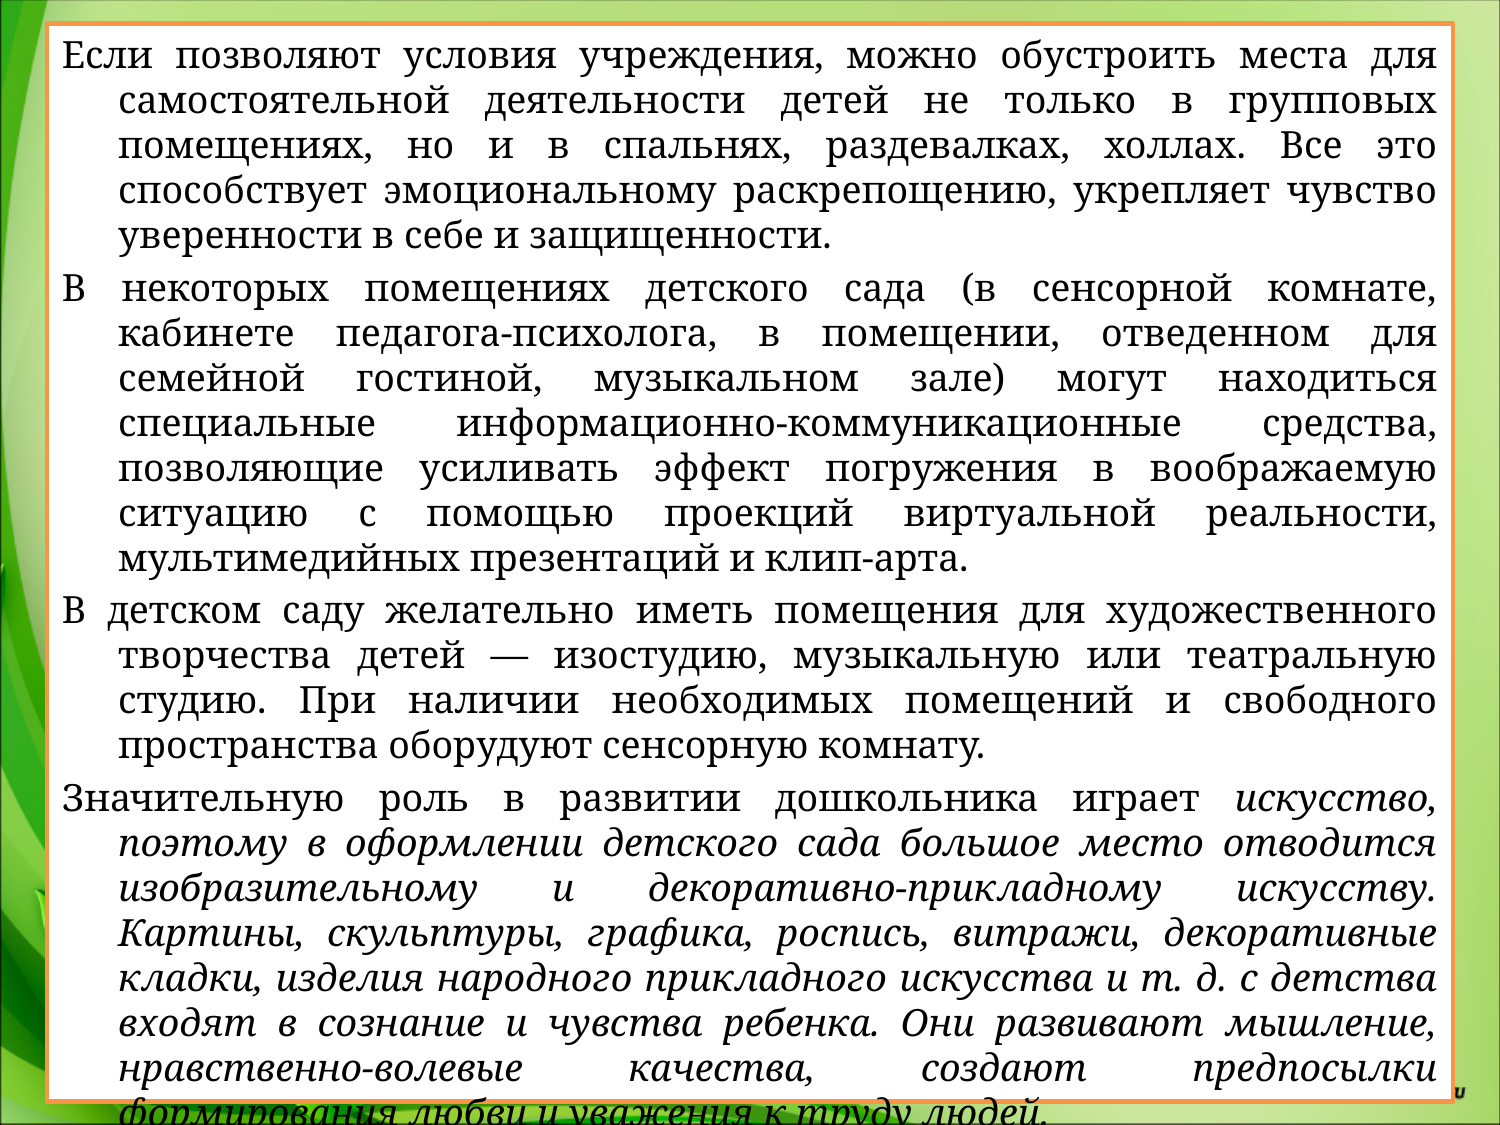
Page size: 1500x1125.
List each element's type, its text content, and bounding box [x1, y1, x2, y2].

list Если позволяют условия учреждения, можно обустроить места для самостоятельной деятельности детей не только в групповых помещениях, но и в спальнях, раздевалках, холлах. Все это способствует эмоциональному раскрепощению, укрепляет чувство уверенности в себе и защищенности. В некоторых помещениях детского сада (в сенсорной комнате, кабинете педагога-психолога, в помещении, отведенном для семейной гостиной, музыкальном зале) могут находиться специальные информационно-коммуникационные средства, позволяющие усиливать эффект погружения в воображаемую ситуацию с помощью проекций виртуальной реальности, мультимедийных презентаций и клип-арта. В детском саду желательно иметь помещения для художественного творчества детей — изостудию, музыкальную или театральную студию. При наличии необходимых помещений и свободного пространства оборудуют сенсорную комнату. Значительную роль в развитии дошкольника играет искусство, поэтому в оформлении детского сада большое место отводится изобразительному и декоративно-прикладному искусству. Картины, скульптуры, графика, роспись, витражи, декоративные кладки, изделия народного прикладного искусства и т. д. с детства входят в сознание и чувства ребенка. Они развивают мышление, нравственно-волевые качества, создают предпосылки формирования любви и уважения к труду людей. [45, 21, 1455, 1104]
picture [0, 0, 1500, 1125]
